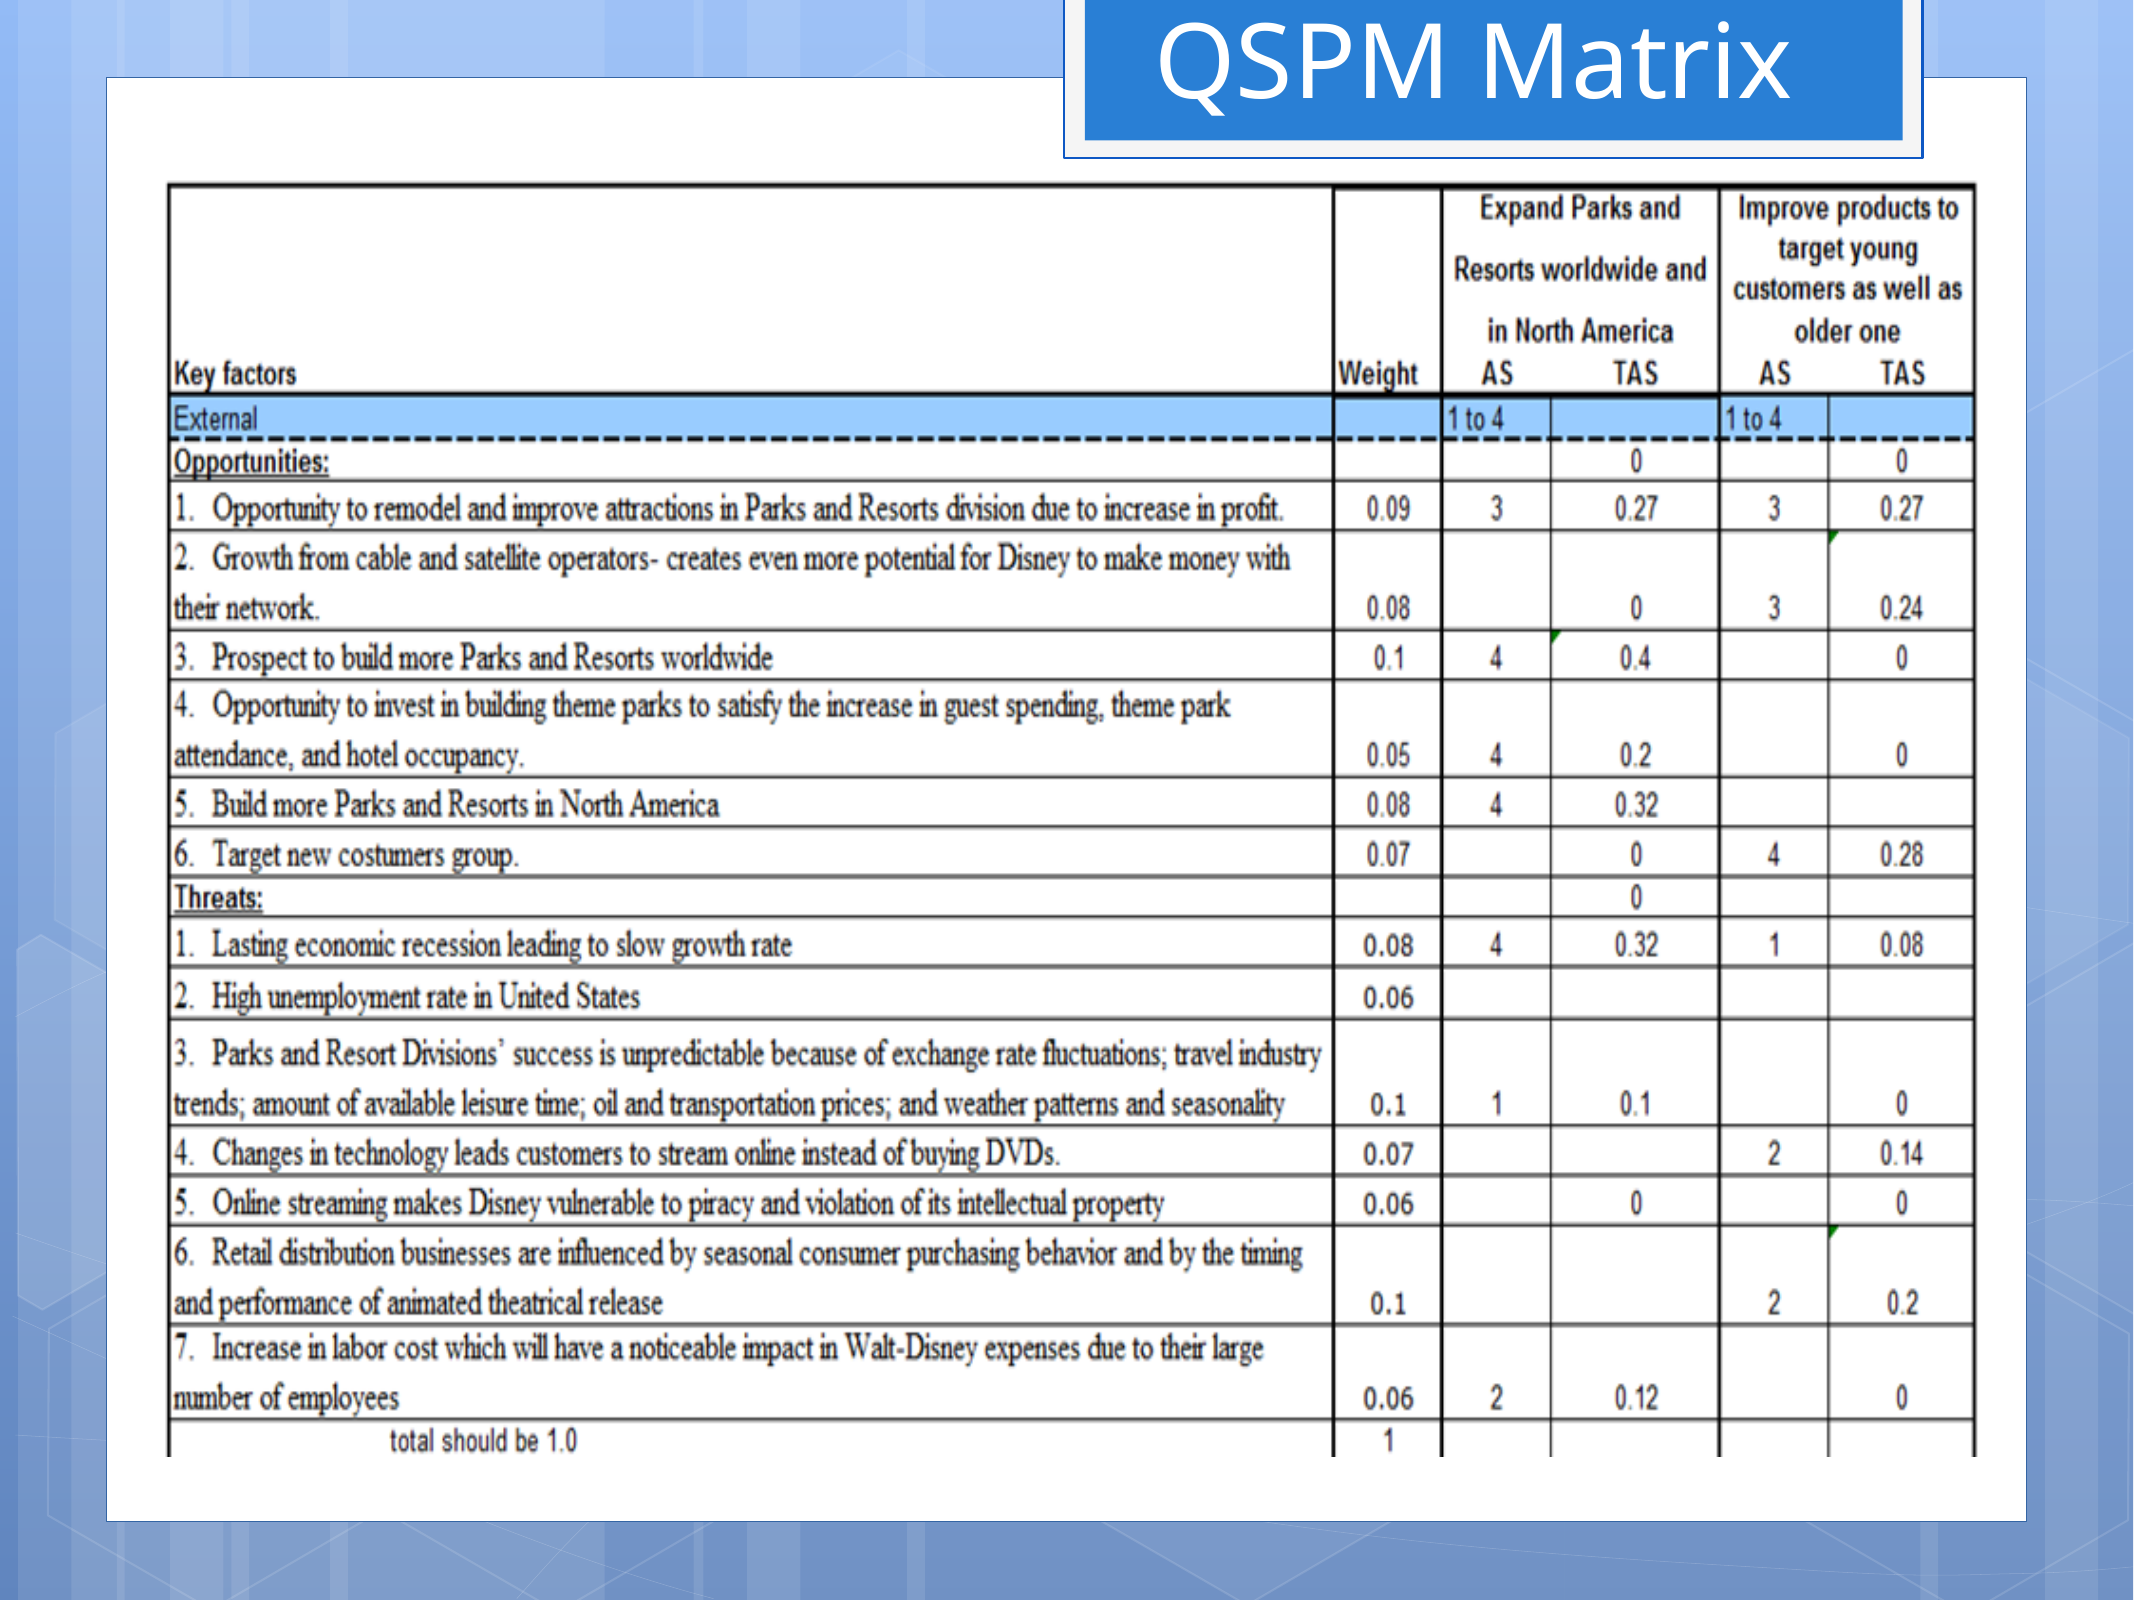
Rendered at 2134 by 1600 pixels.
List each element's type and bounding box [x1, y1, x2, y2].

picture [164, 178, 1987, 1457]
text_box [0, 0, 2134, 1600]
